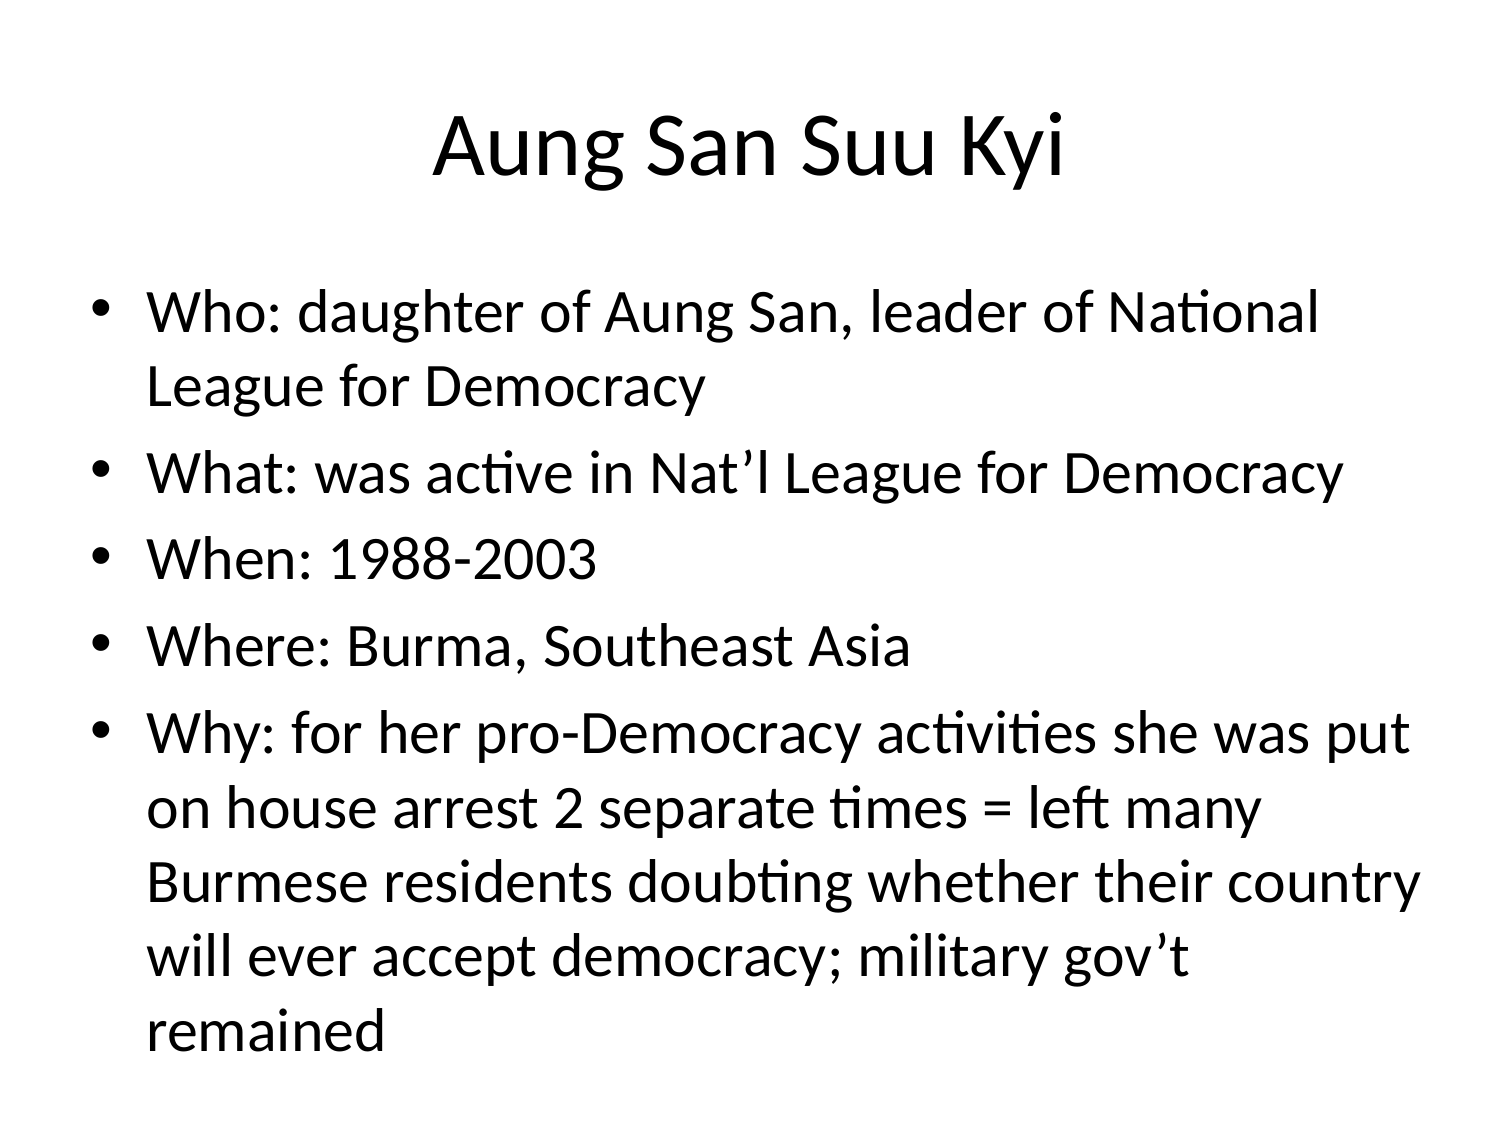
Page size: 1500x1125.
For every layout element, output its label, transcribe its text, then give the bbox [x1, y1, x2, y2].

list Who: daughter of Aung San, leader of National League for Democracy What: was active in Nat’l League for Democracy When: 1988-2003 Where: Burma, Southeast Asia Why: for her pro-Democracy activities she was put on house arrest 2 separate times = left many Burmese residents doubting whether their country will ever accept democracy; military gov’t remained [75, 262, 1438, 1088]
title Aung San Suu Kyi [75, 45, 1425, 233]
